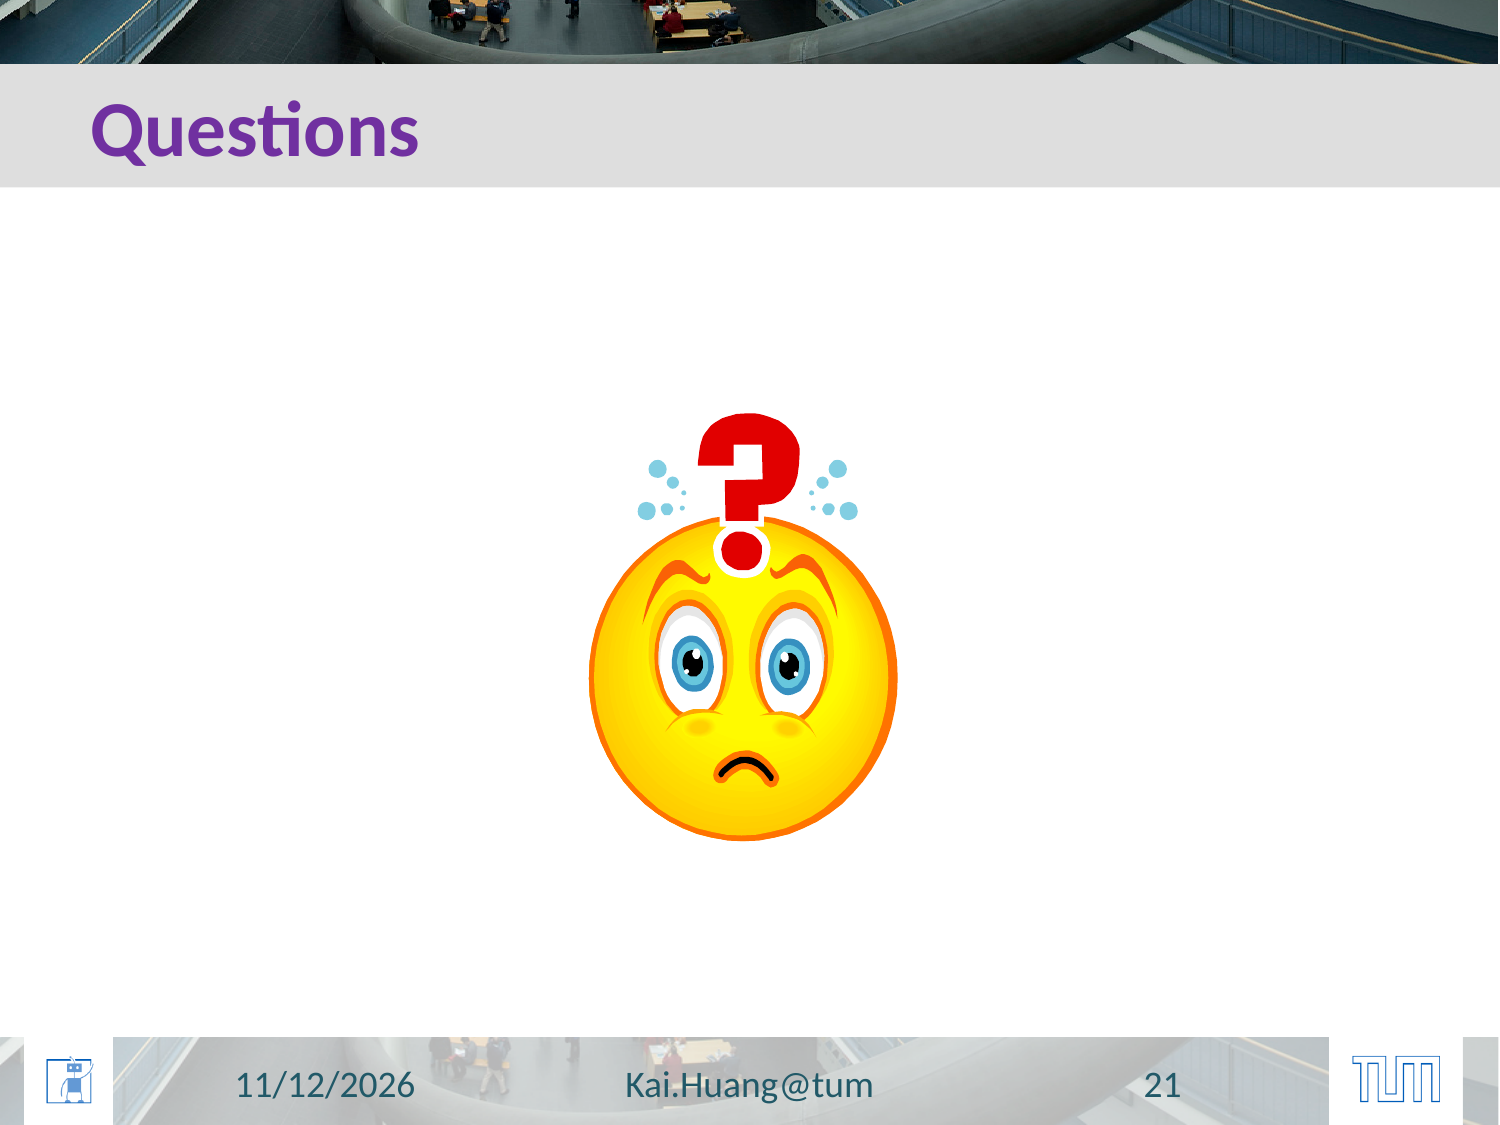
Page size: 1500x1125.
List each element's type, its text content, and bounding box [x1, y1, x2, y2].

footer Kai.Huang@tum [512, 1052, 988, 1113]
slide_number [162, 1052, 488, 1113]
picture [0, 0, 1500, 64]
title Questions [75, 62, 1425, 188]
picture [587, 405, 900, 843]
picture [0, 1032, 1500, 1125]
slide_number 21 [1012, 1052, 1313, 1113]
